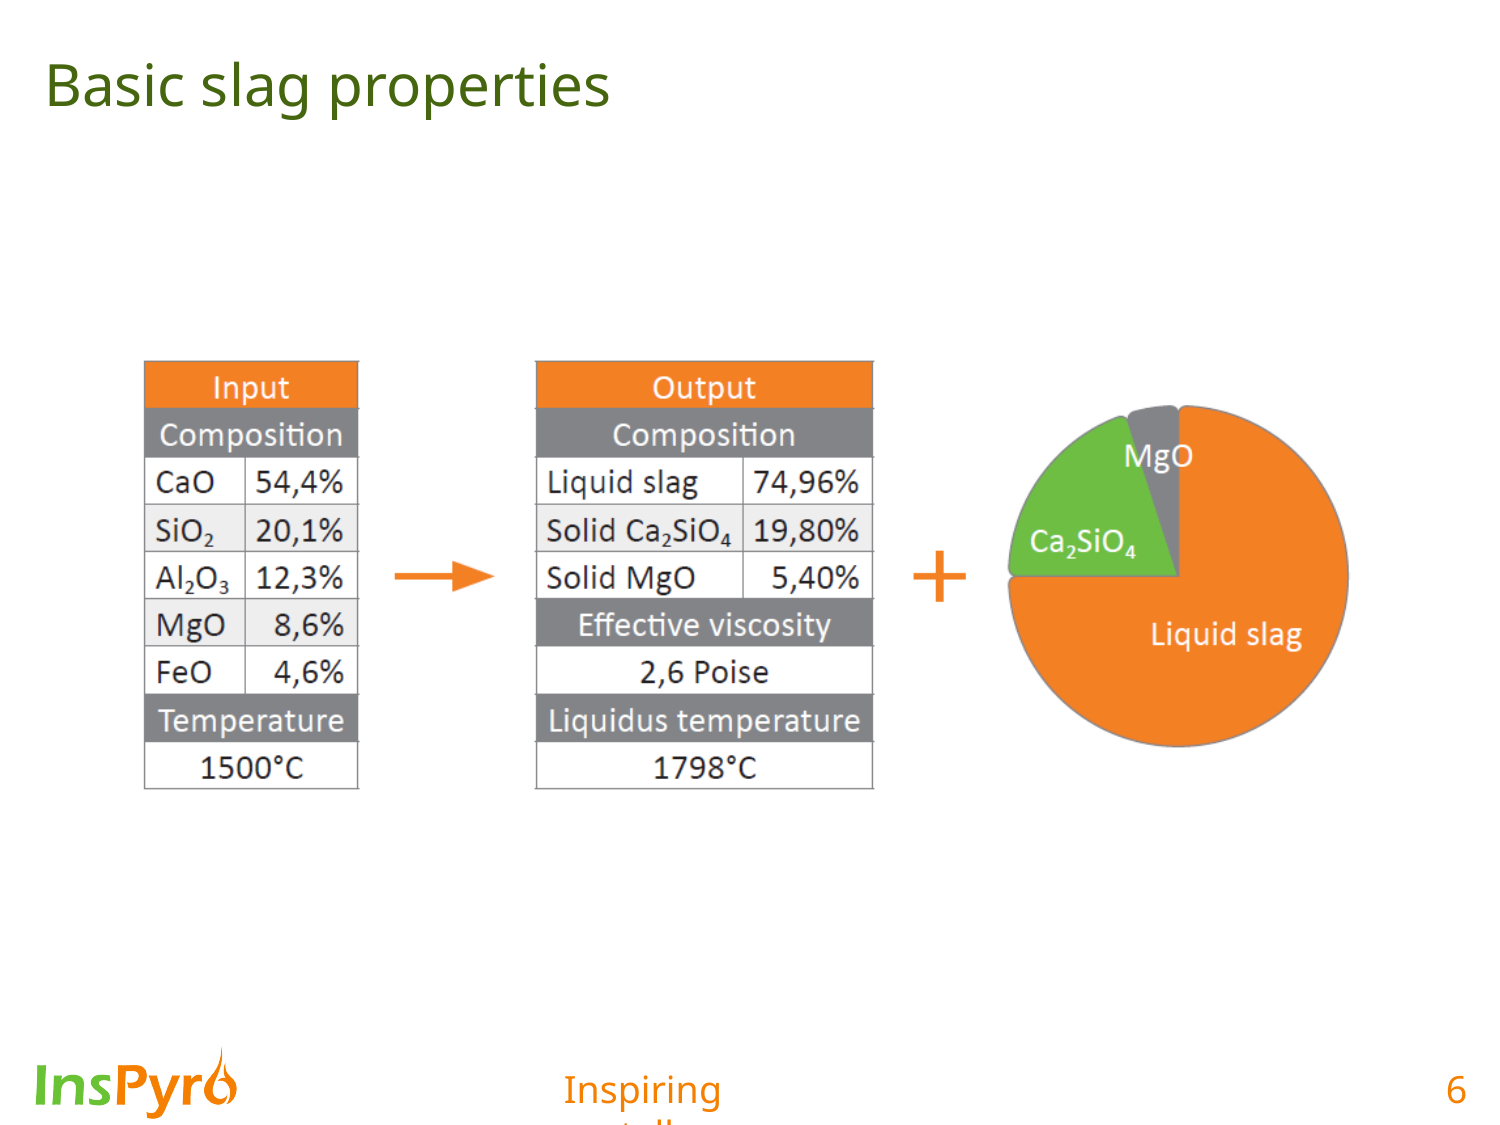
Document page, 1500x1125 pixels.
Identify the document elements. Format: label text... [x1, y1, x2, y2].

slide_number 6 [1352, 1058, 1483, 1125]
picture [131, 349, 1384, 816]
title Basic slag properties [29, 6, 1380, 161]
picture [29, 1039, 243, 1125]
